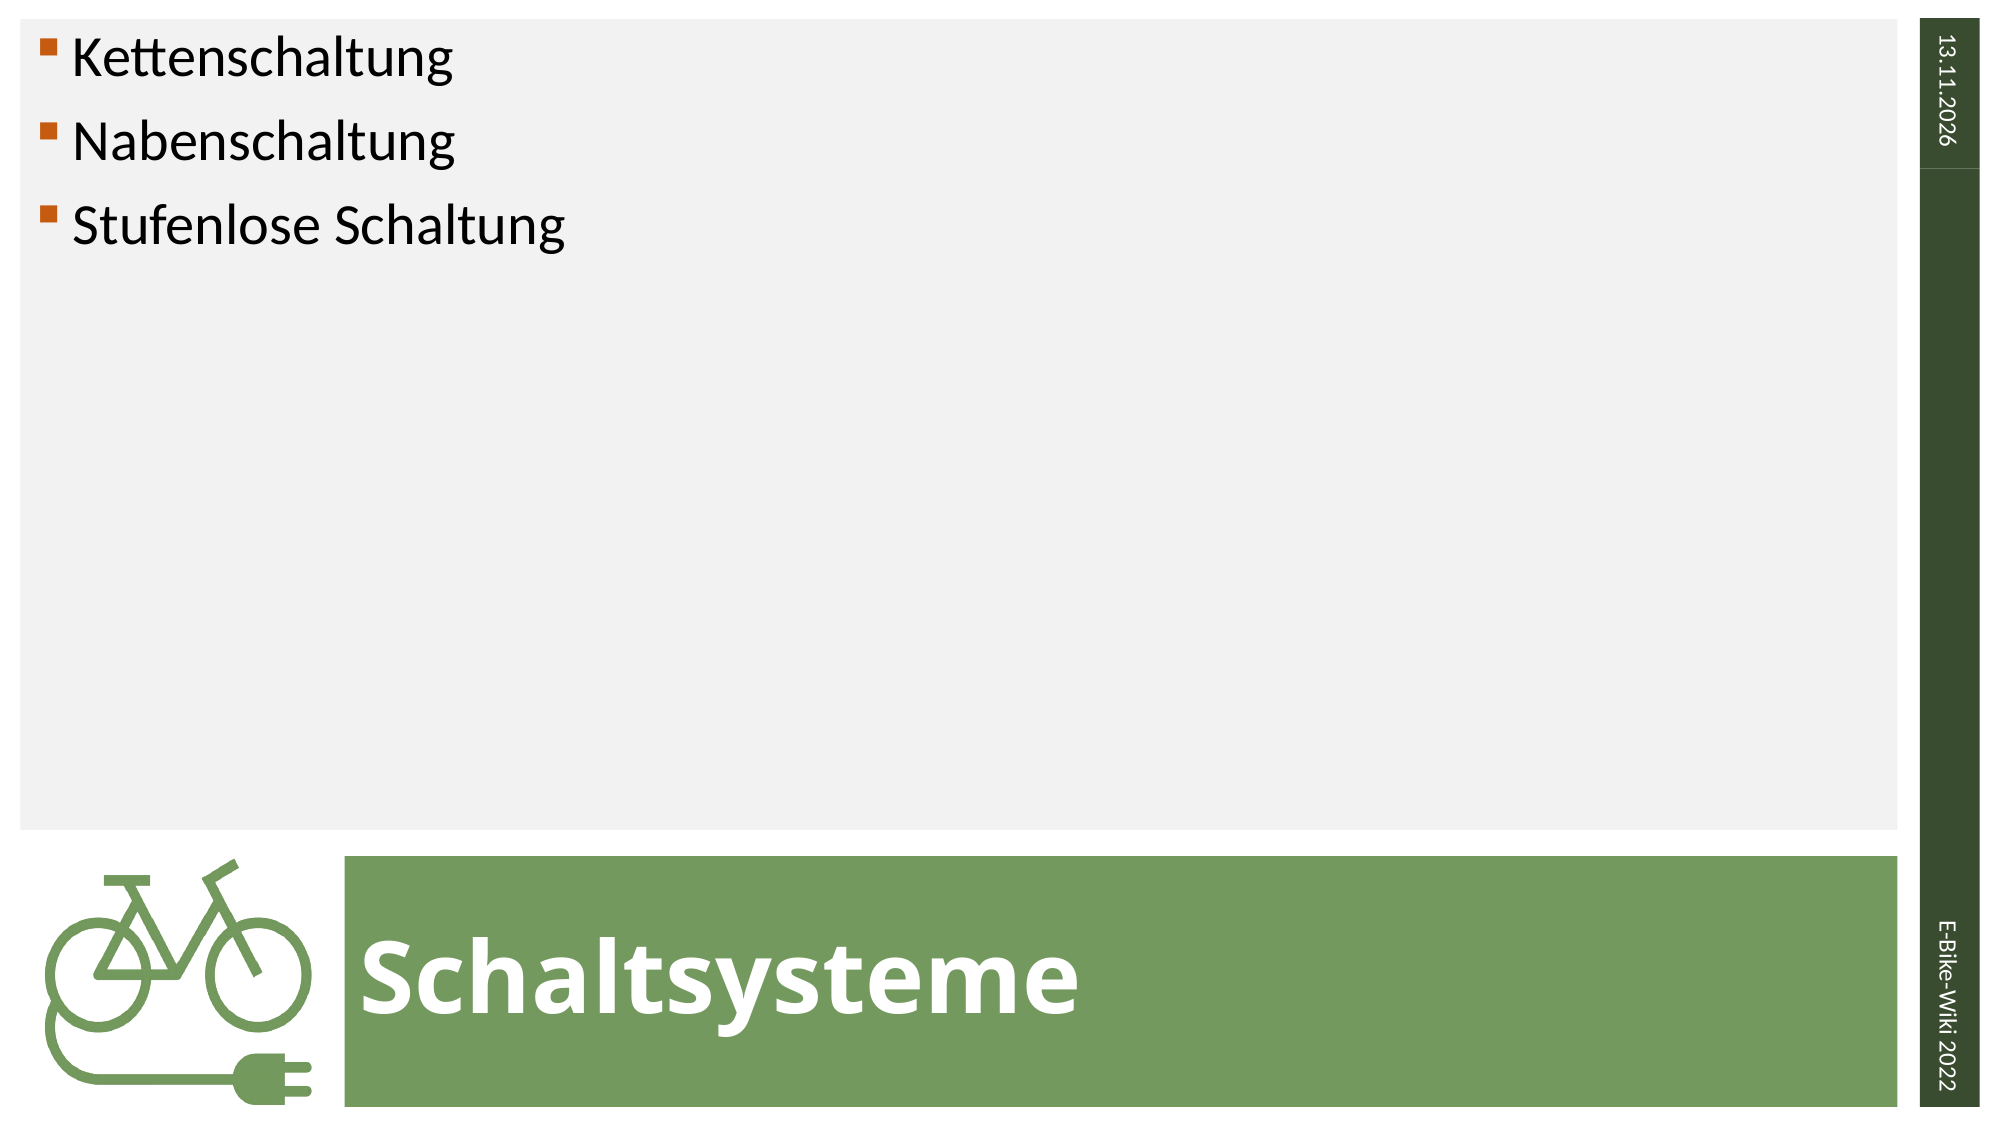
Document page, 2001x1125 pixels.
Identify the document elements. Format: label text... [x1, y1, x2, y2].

footer E-Bike-Wiki 2022 [1919, 168, 1980, 1107]
title Schaltsysteme [344, 856, 1898, 1107]
list Kettenschaltung Nabenschaltung Stufenlose Schaltung [20, 19, 1898, 830]
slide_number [1919, 18, 1980, 168]
picture [22, 830, 334, 1125]
